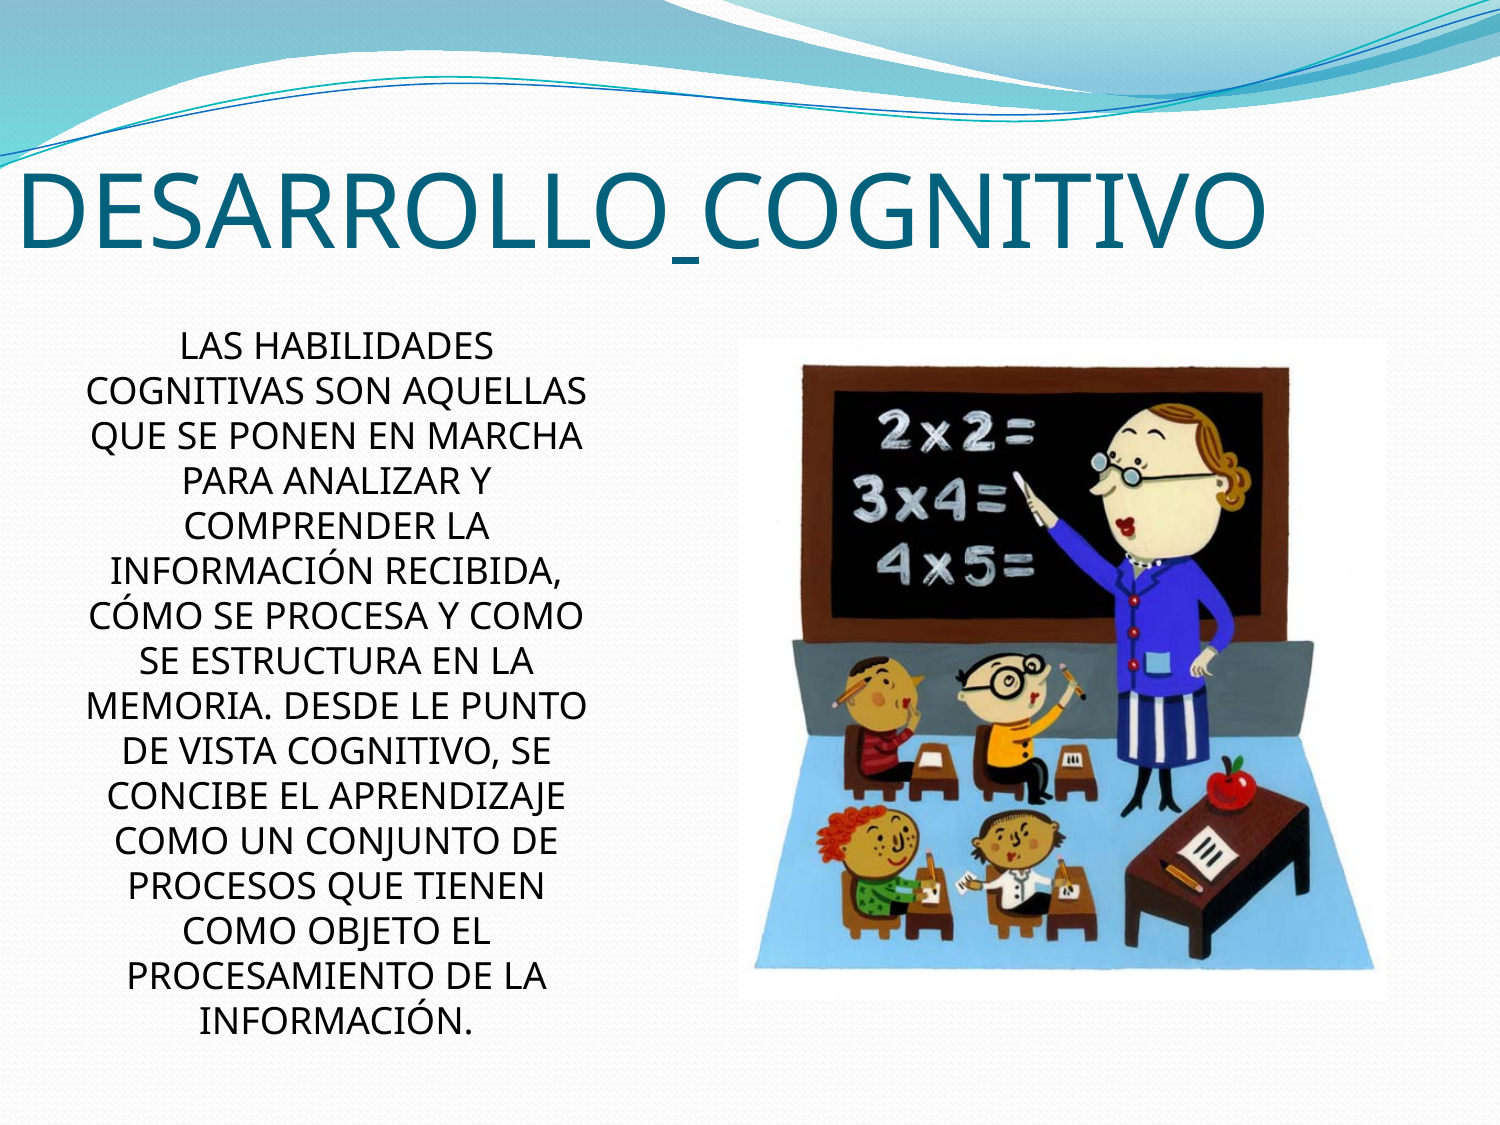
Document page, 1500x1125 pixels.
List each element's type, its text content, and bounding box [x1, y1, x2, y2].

text_box DESARROLLO COGNITIVO [0, 137, 1500, 277]
text_box LAS HABILIDADES COGNITIVAS SON AQUELLAS QUE SE PONEN EN MARCHA PARA ANALIZAR Y COMPRENDER LA INFORMACIÓN RECIBIDA, CÓMO SE PROCESA Y COMO SE ESTRUCTURA EN LA MEMORIA. DESDE LE PUNTO DE VISTA COGNITIVO, SE CONCIBE EL APRENDIZAJE COMO UN CONJUNTO DE PROCESOS QUE TIENEN COMO OBJETO EL PROCESAMIENTO DE LA INFORMACIÓN. [53, 314, 621, 1050]
picture [738, 338, 1386, 999]
